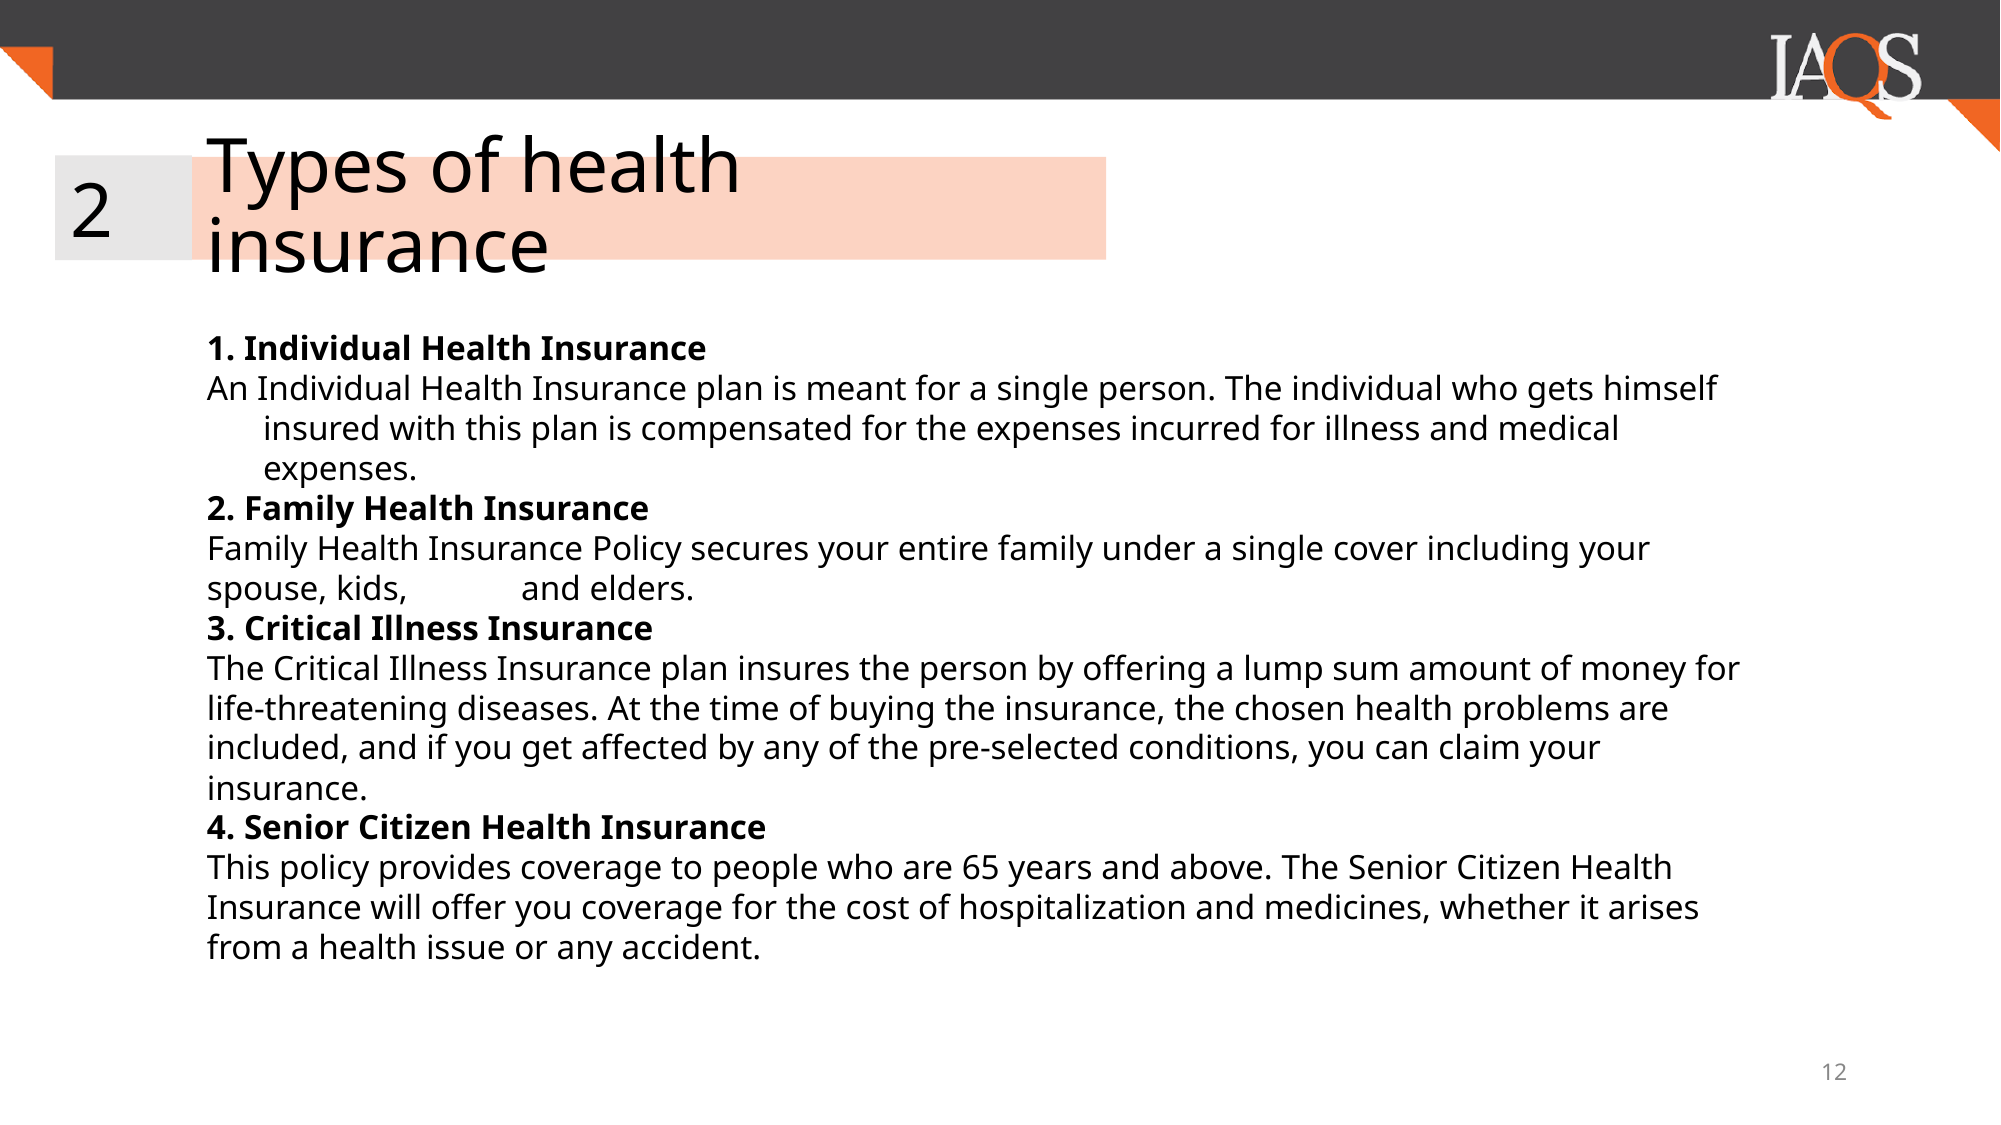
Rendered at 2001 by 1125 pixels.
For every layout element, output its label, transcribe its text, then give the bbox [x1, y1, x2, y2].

text_box 1. Individual Health Insurance An Individual Health Insurance plan is meant for a single person. The individual who gets himself insured with this plan is compensated for the expenses incurred for illness and medical expenses. 2. Family Health Insurance Family Health Insurance Policy secures your entire family under a single cover including your spouse, kids, and elders. 3. Critical Illness Insurance The Critical Illness Insurance plan insures the person by offering a lump sum amount of money for life-threatening diseases. At the time of buying the insurance, the chosen health problems are included, and if you get affected by any of the pre-selected conditions, you can claim your insurance. 4. Senior Citizen Health Insurance This policy provides coverage to people who are 65 years and above. The Senior Citizen Health Insurance will offer you coverage for the cost of hospitalization and medicines, whether it arises from a health issue or any accident. [191, 319, 1773, 1125]
picture [0, 0, 2000, 152]
text_box 2 [55, 155, 192, 261]
slide_number ‹#› [1773, 1042, 1863, 1103]
title Types of health insurance [192, 156, 1107, 260]
